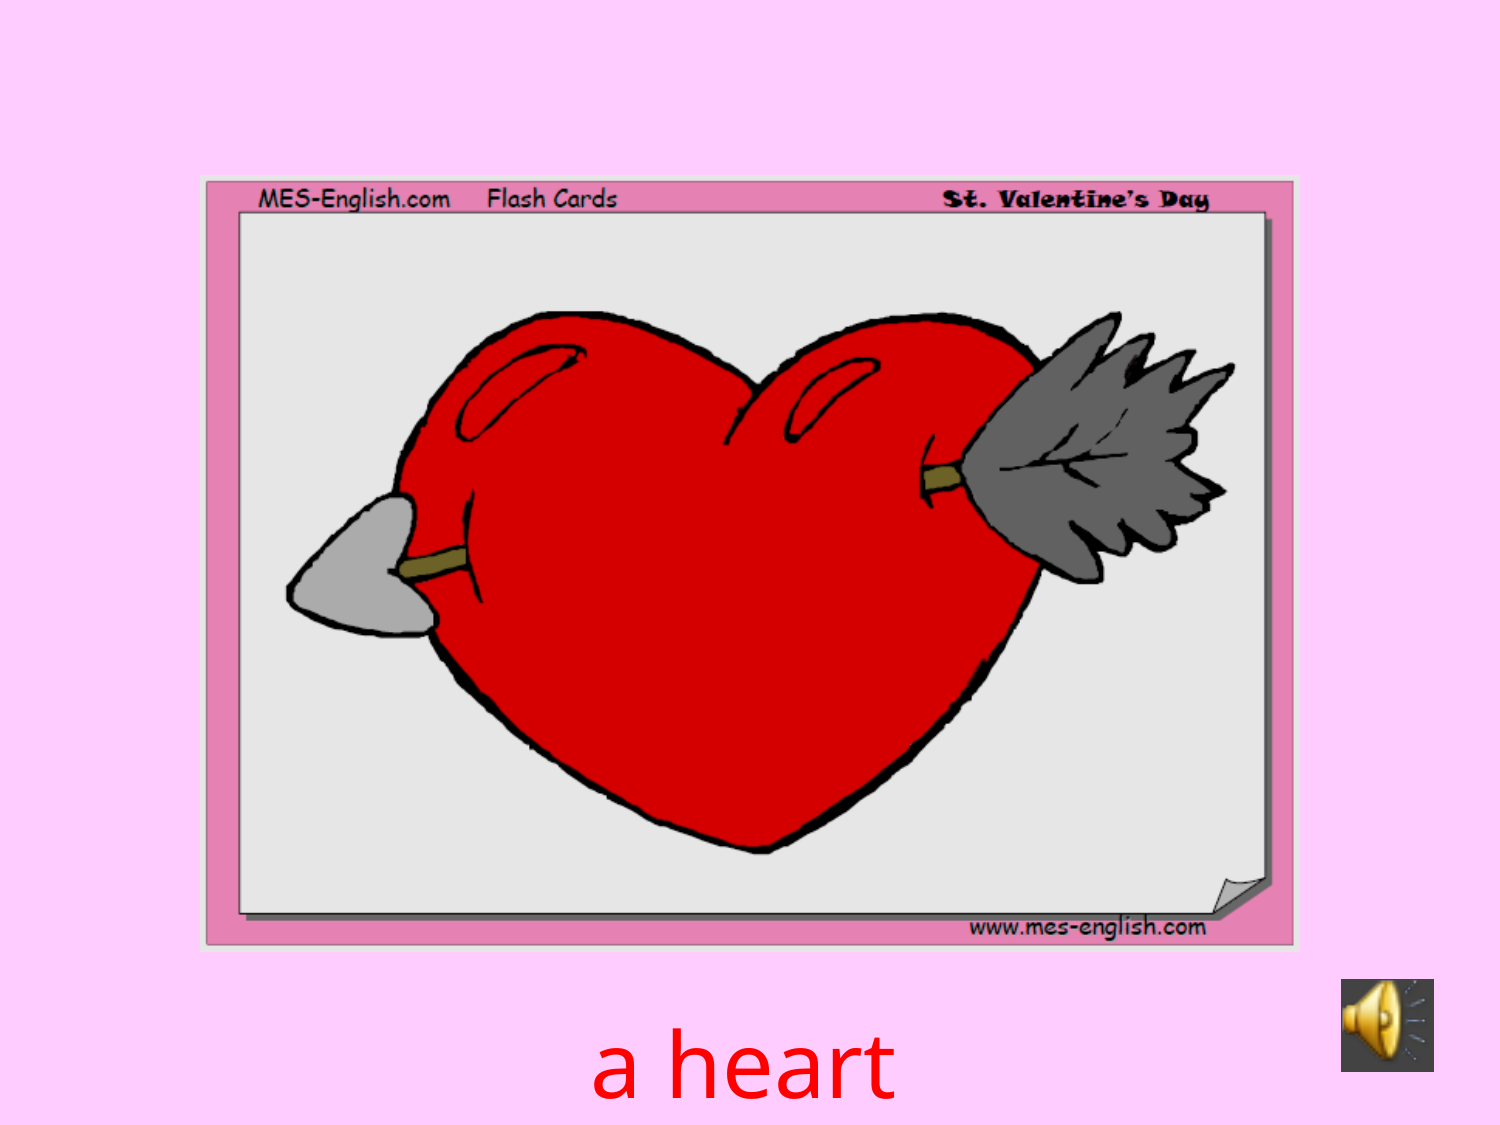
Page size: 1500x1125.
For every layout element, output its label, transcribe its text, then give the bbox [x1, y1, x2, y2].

picture [1340, 978, 1436, 1074]
picture [199, 175, 1301, 952]
text_box a heart [87, 999, 1400, 1125]
